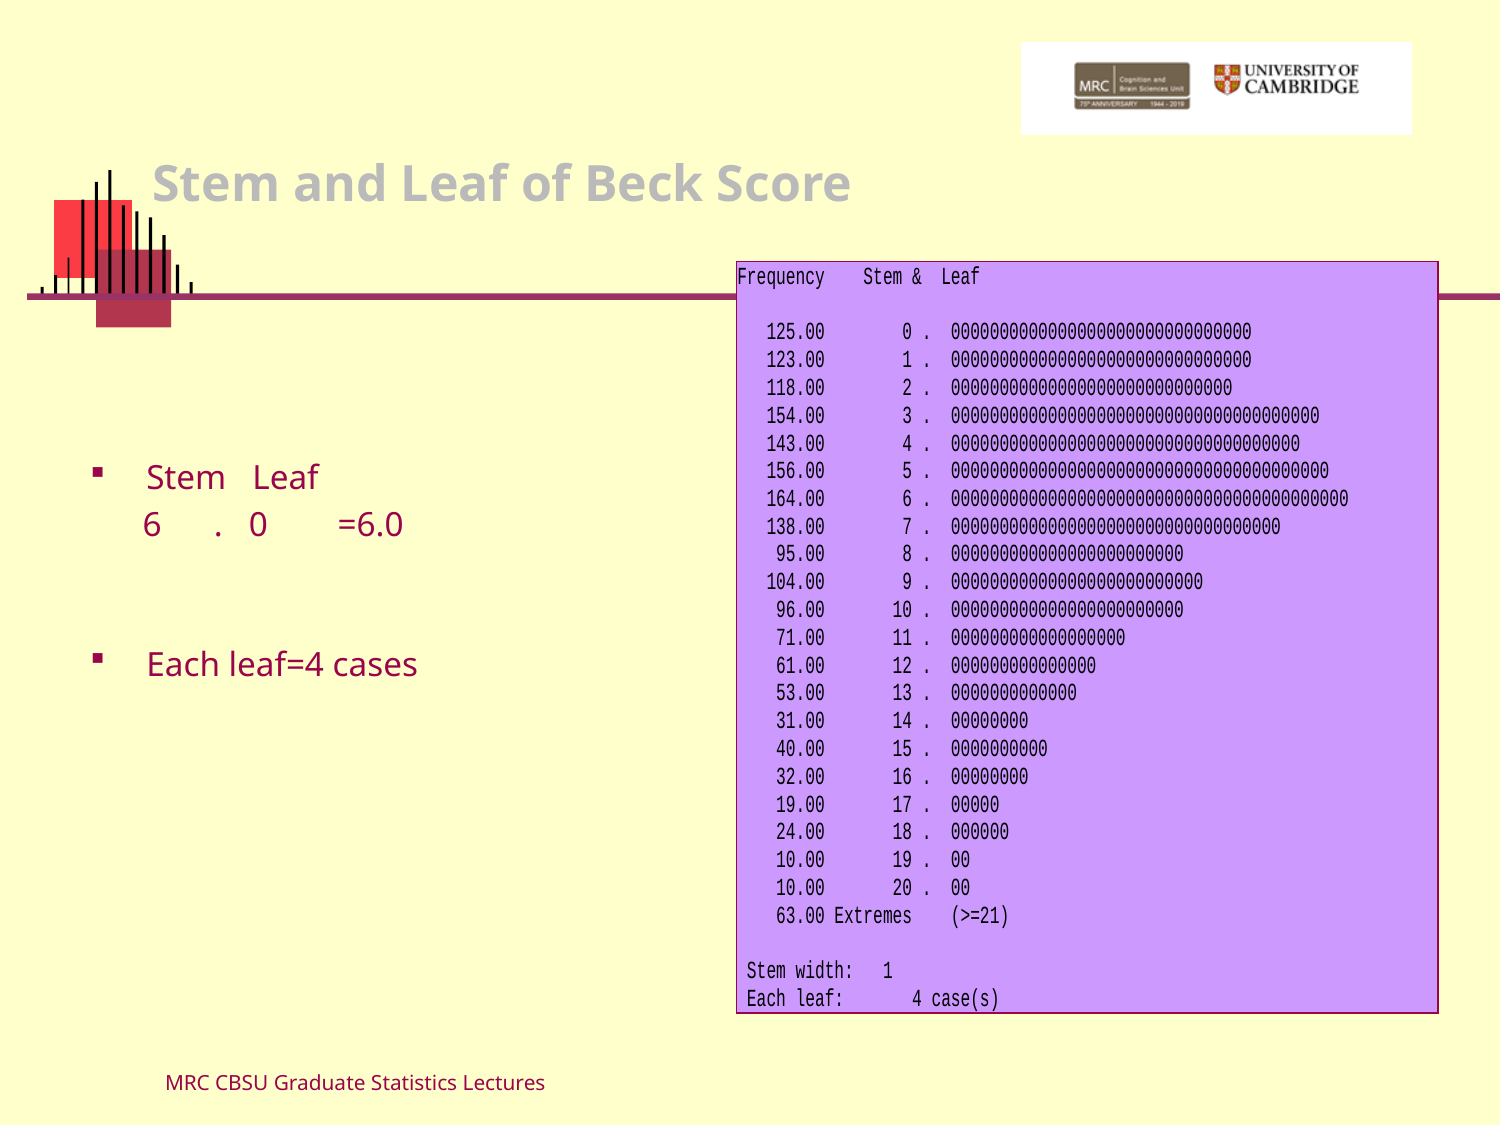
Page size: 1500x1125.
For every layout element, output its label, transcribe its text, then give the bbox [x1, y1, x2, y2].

title Stem and Leaf of Beck Score [137, 137, 988, 233]
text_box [737, 262, 1438, 1013]
list Stem Leaf 6 . 0 =6.0 Each leaf=4 cases [75, 262, 738, 1038]
footer MRC CBSU Graduate Statistics Lectures [149, 1062, 988, 1101]
picture [1021, 42, 1412, 135]
